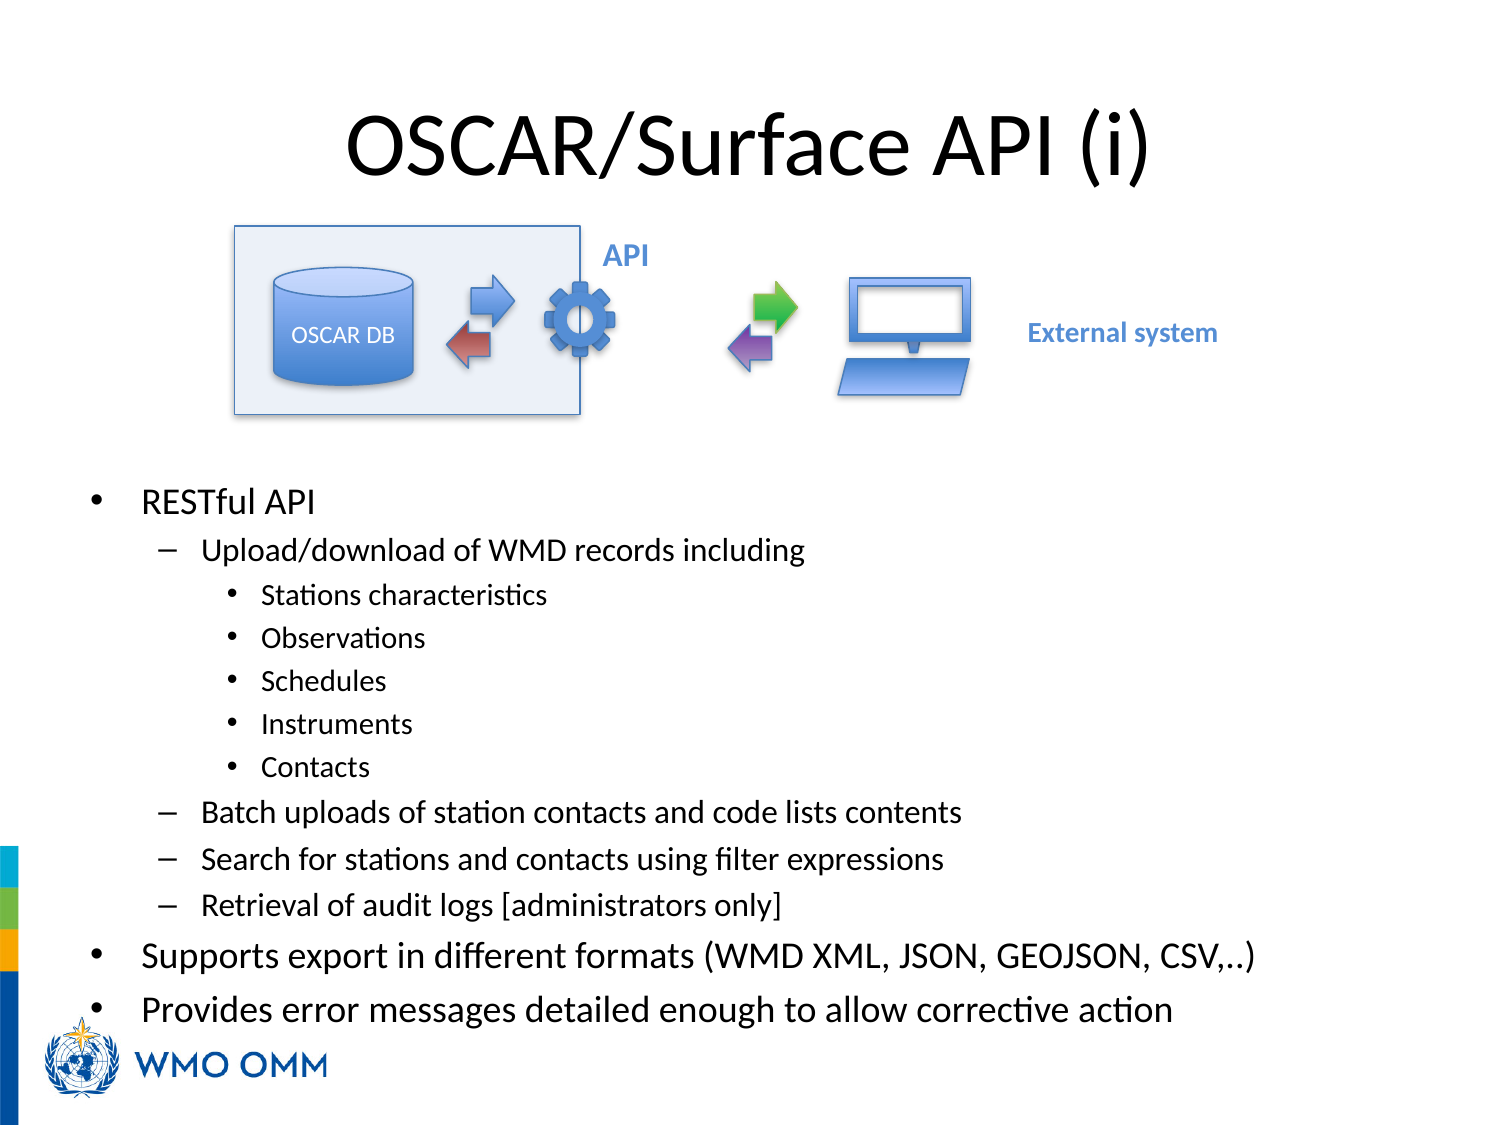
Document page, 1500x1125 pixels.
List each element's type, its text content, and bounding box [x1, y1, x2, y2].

title OSCAR/Surface API (i) [75, 45, 1425, 233]
picture [0, 845, 327, 1125]
text_box [445, 320, 491, 369]
text_box OSCAR DB [273, 266, 414, 386]
text_box API [588, 226, 665, 281]
list RESTful API Upload/download of WMD records including Stations characteristics Observations Schedules Instruments Contacts Batch uploads of station contacts and code lists contents Search for stations and contacts using filter expressions Retrieval of audit logs [administrators only] Supports export in different formats (WMD XML, JSON, GEOJSON, CSV,..) Provides error messages detailed enough to allow corrective action [75, 468, 1425, 1046]
text_box External system [1012, 305, 1234, 356]
text_box [470, 274, 516, 328]
text_box [727, 323, 773, 373]
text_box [544, 281, 615, 357]
text_box [234, 233, 581, 415]
text_box [753, 280, 799, 334]
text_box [837, 277, 971, 395]
